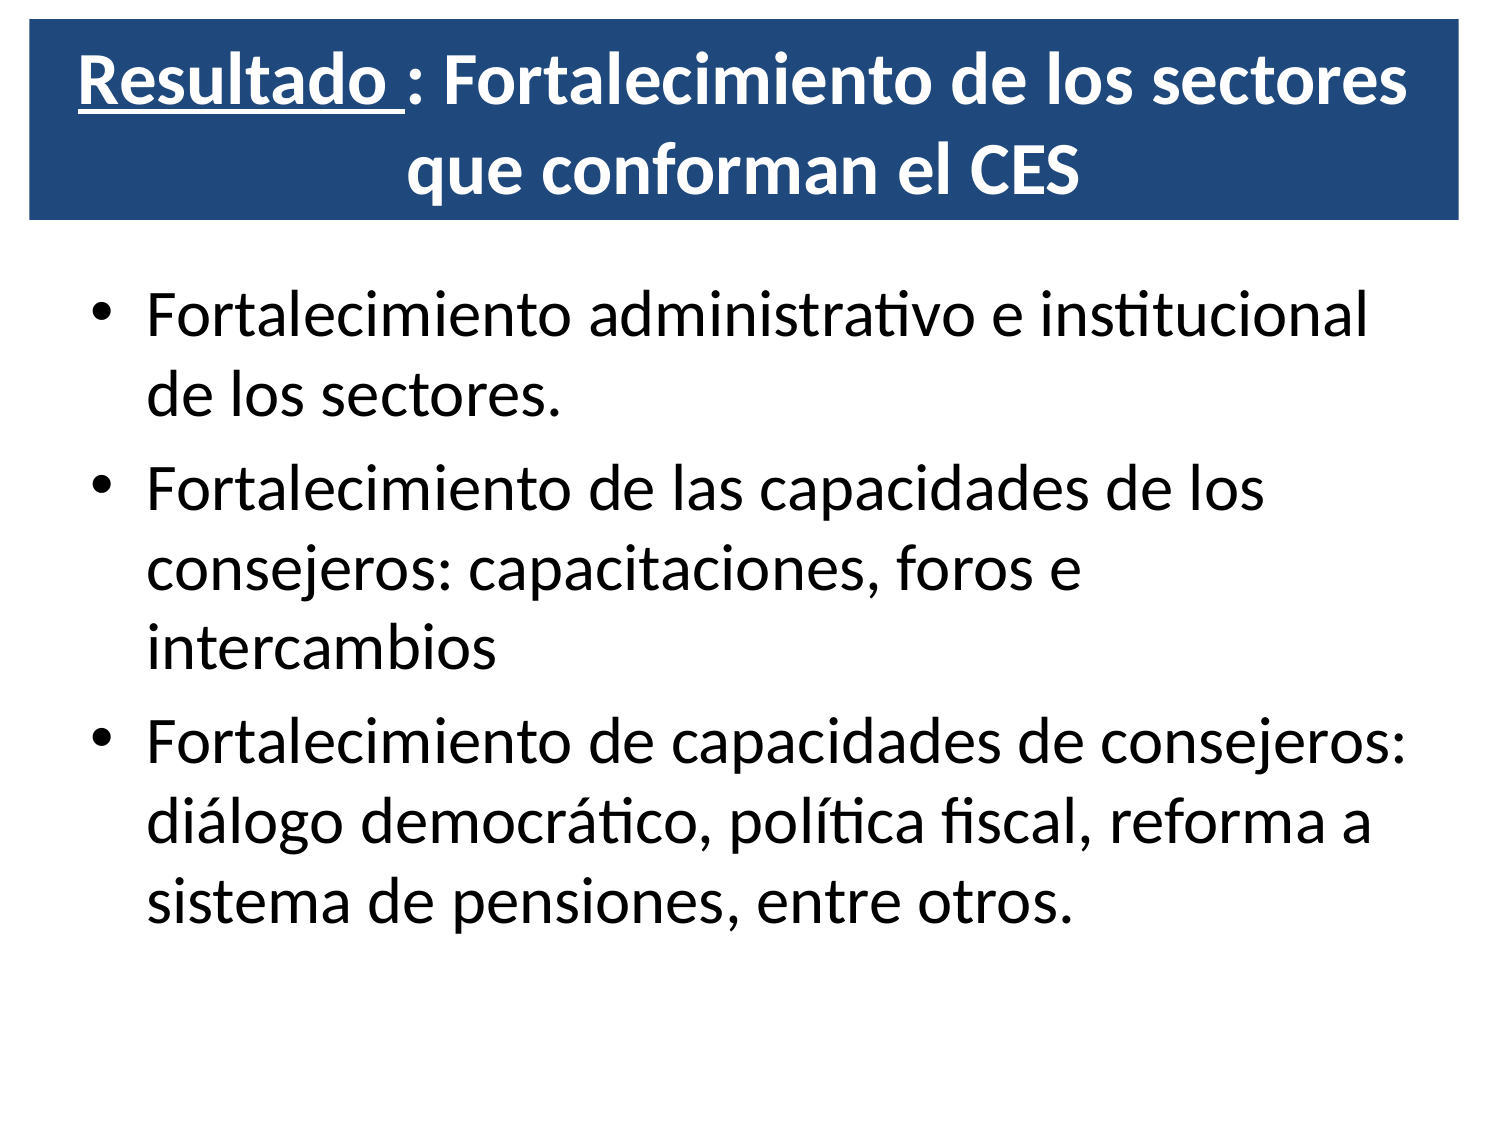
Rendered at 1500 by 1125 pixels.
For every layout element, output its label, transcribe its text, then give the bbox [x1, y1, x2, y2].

title Resultado : Fortalecimiento de los sectores que conforman el CES [29, 19, 1459, 220]
list Fortalecimiento administrativo e institucional de los sectores. Fortalecimiento de las capacidades de los consejeros: capacitaciones, foros e intercambios Fortalecimiento de capacidades de consejeros: diálogo democrático, política fiscal, reforma a sistema de pensiones, entre otros. [75, 262, 1425, 1005]
